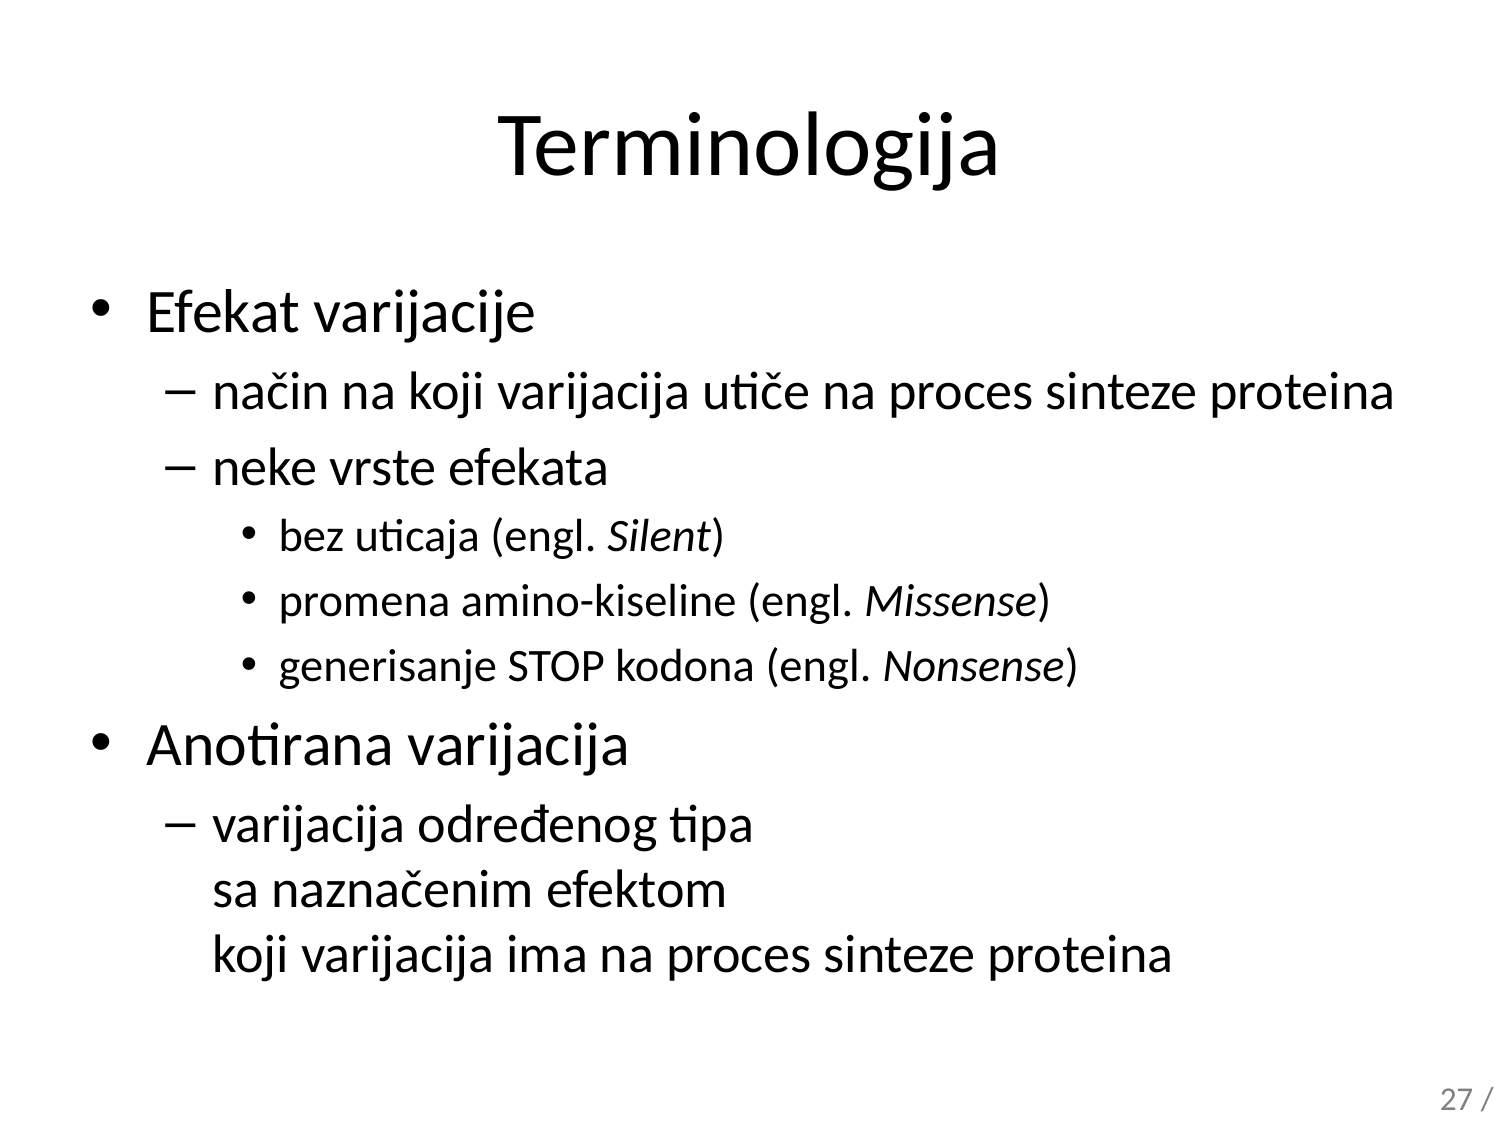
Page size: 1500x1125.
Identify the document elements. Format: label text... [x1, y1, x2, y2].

list Efekat varijacije način na koji varijacija utiče na proces sinteze proteina neke vrste efekata bez uticaja (engl. Silent) promena amino-kiseline (engl. Missense) generisanje STOP kodona (engl. Nonsense) Anotirana varijacija varijacija određenog tipa sa naznačenim efektom koji varijacija ima na proces sinteze proteina [75, 262, 1425, 1005]
title Terminologija [75, 45, 1425, 233]
